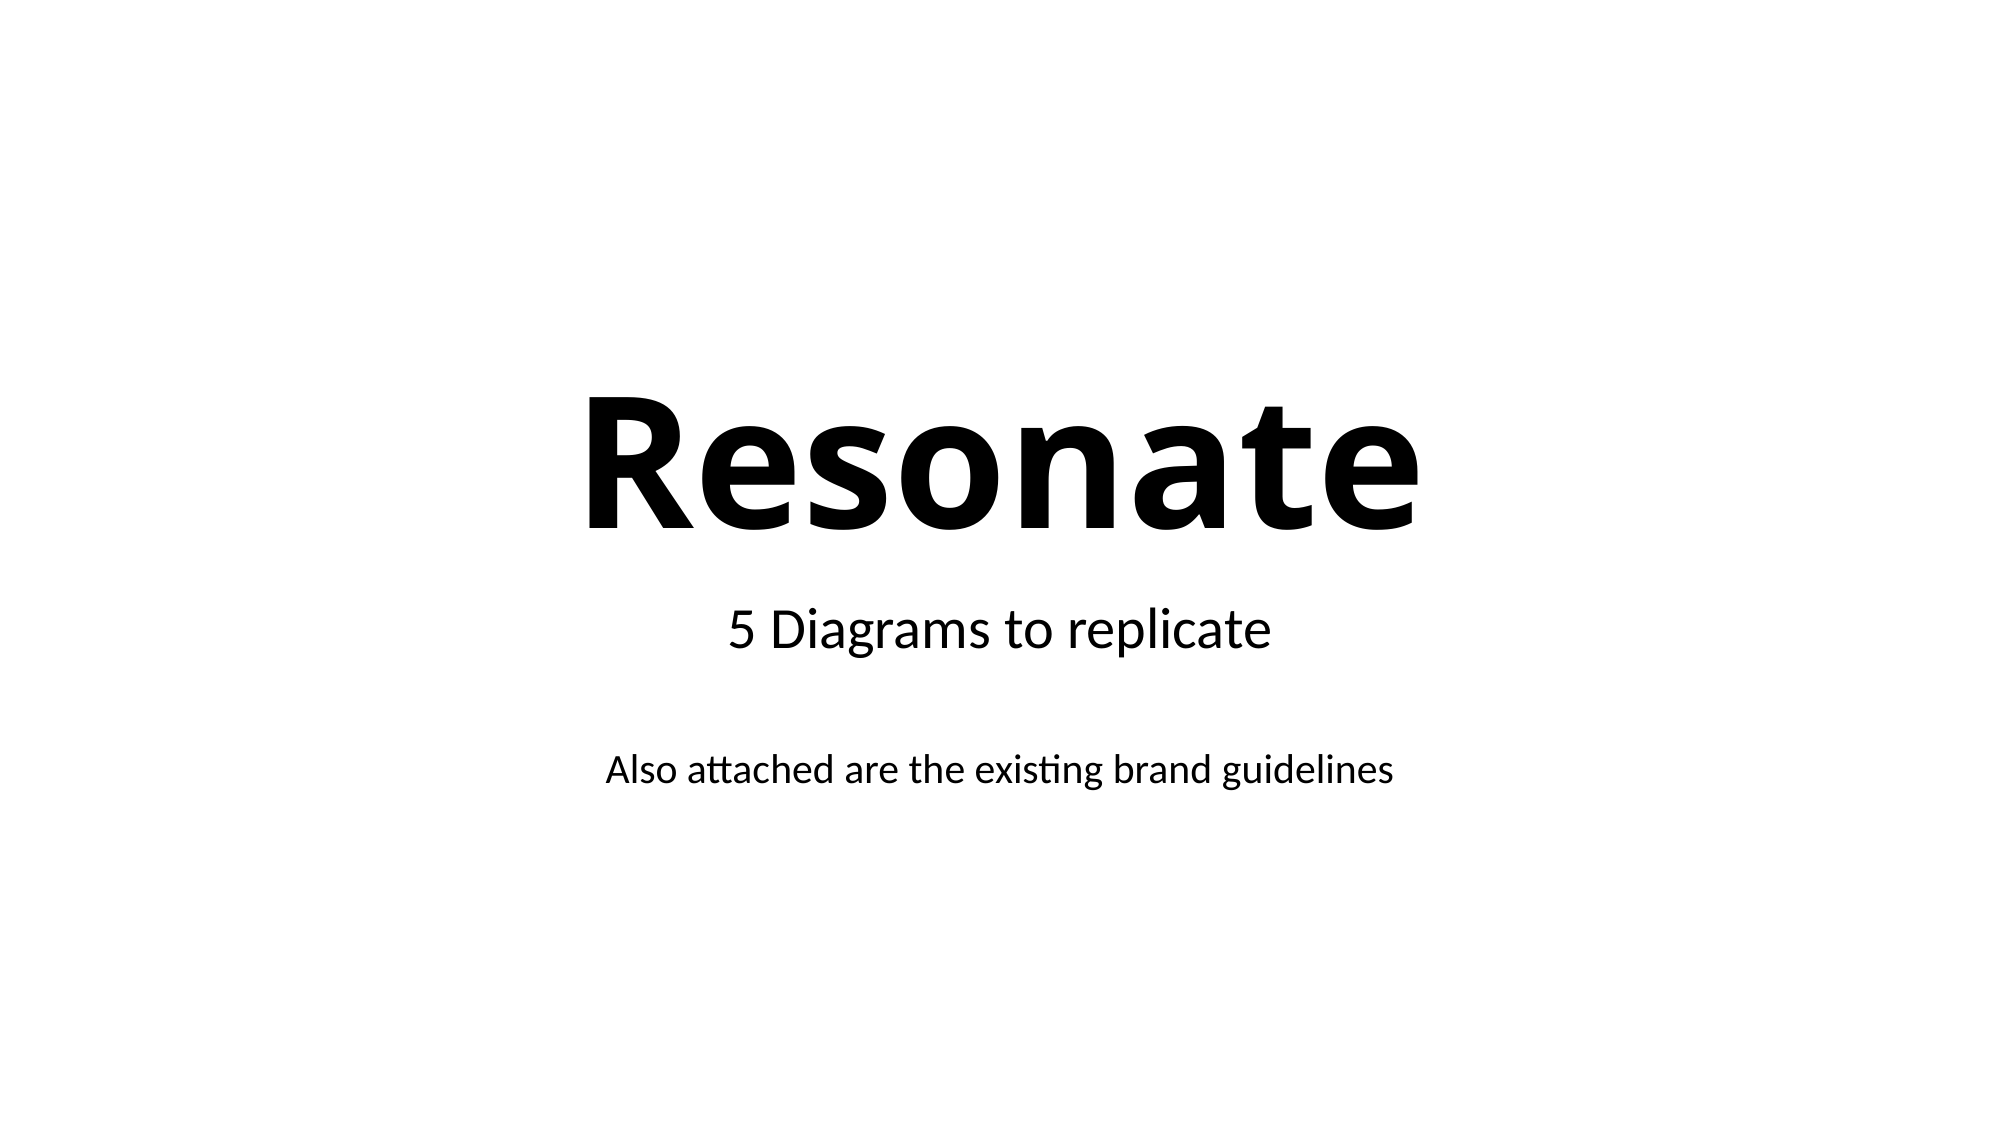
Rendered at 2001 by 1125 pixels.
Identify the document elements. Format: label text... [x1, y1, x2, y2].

subtitle 5 Diagrams to replicate Also attached are the existing brand guidelines [249, 590, 1750, 872]
title Resonate [249, 184, 1750, 576]
